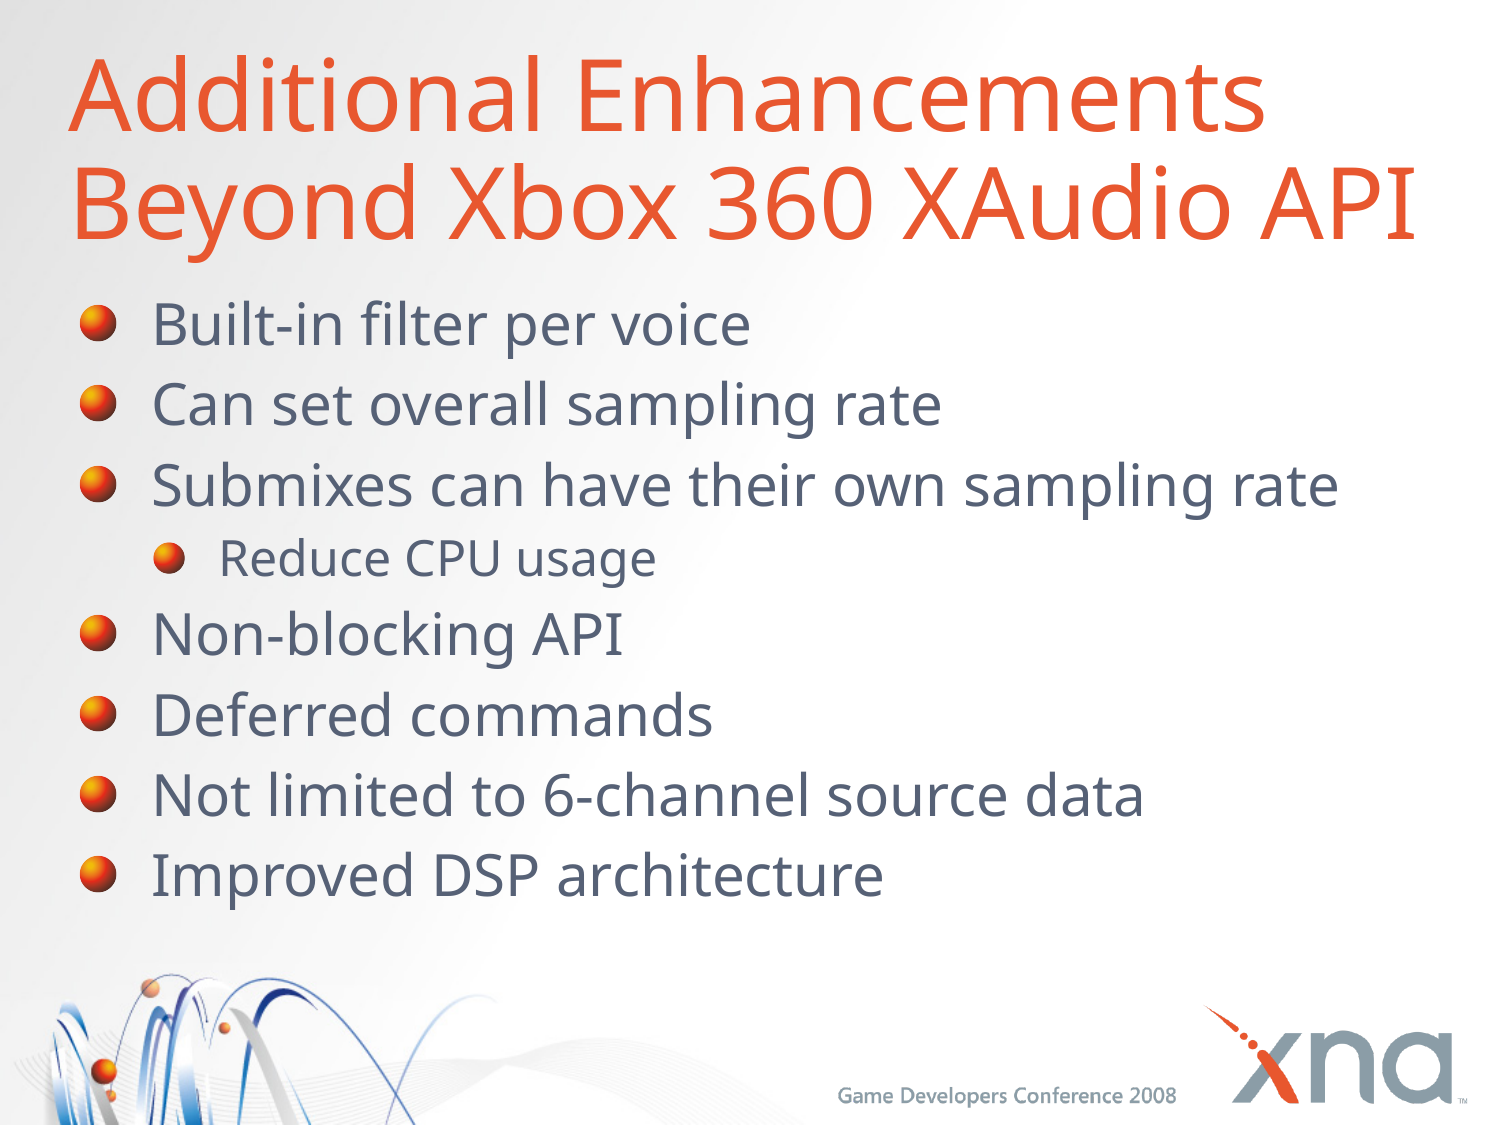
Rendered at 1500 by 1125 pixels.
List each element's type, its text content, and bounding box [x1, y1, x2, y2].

picture [0, 0, 1500, 1125]
title Additional Enhancements Beyond Xbox 360 XAudio API [52, 37, 1451, 272]
list Built-in filter per voice Can set overall sampling rate Submixes can have their own sampling rate Reduce CPU usage Non-blocking API Deferred commands Not limited to 6-channel source data Improved DSP architecture [62, 287, 1448, 949]
